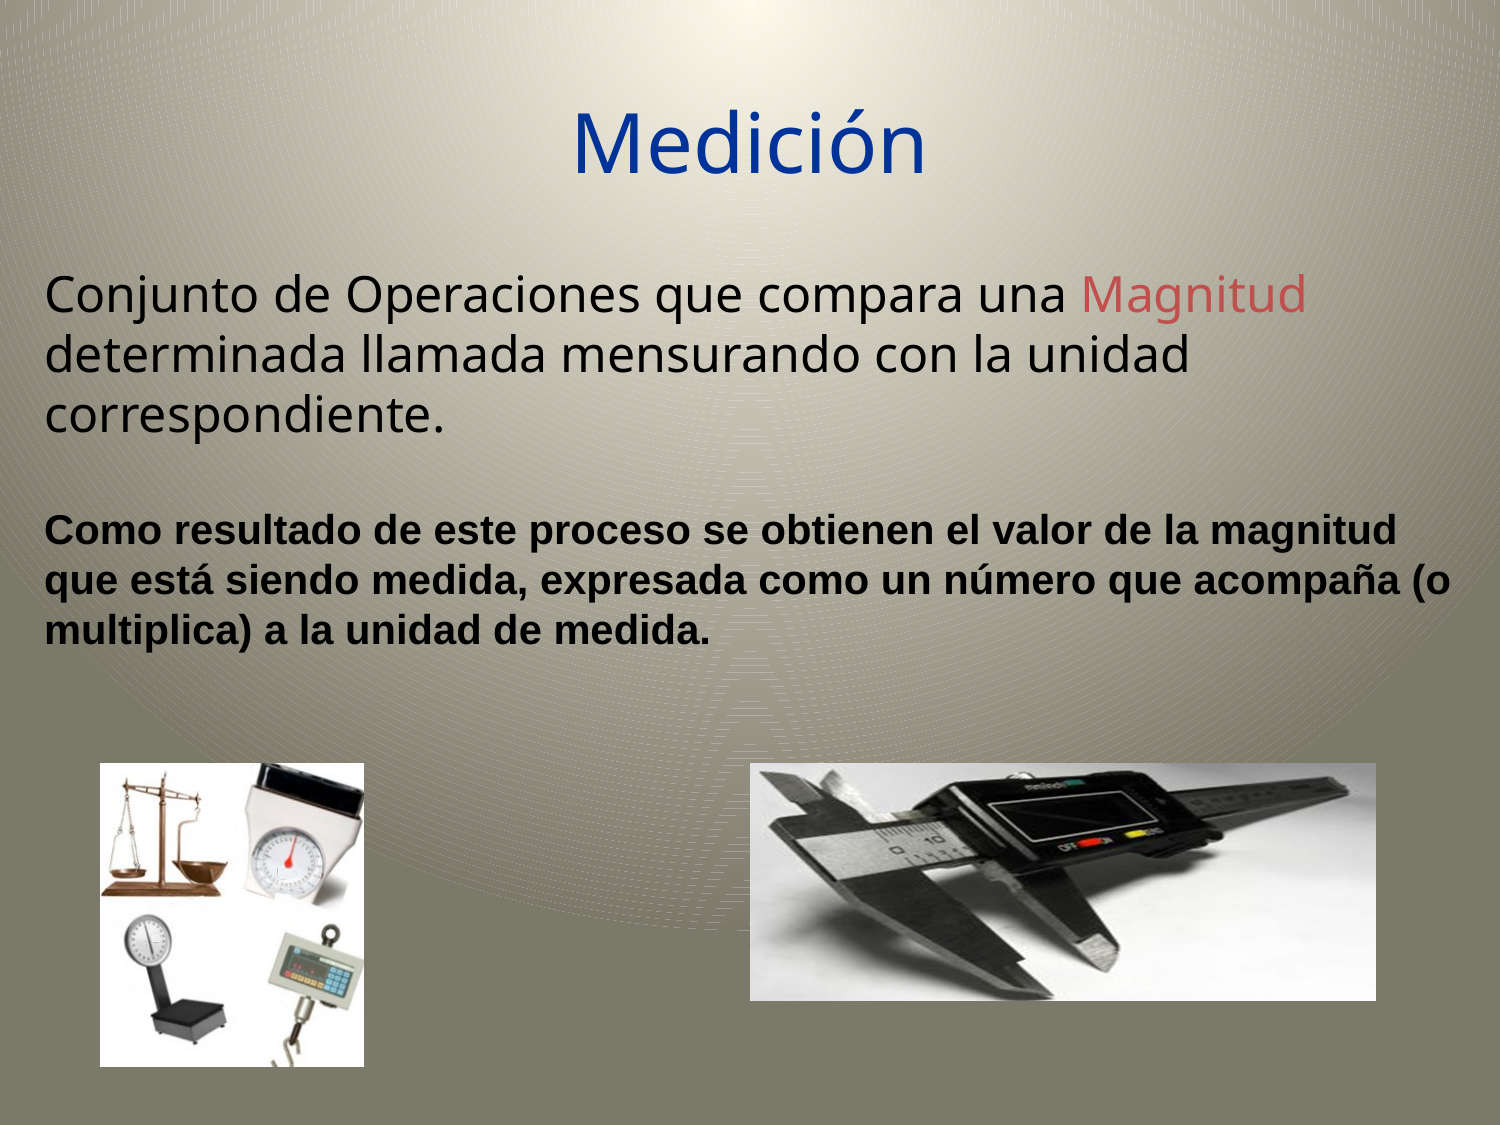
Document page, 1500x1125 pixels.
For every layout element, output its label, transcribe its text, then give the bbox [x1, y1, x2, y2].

text_box Medición [29, 42, 1471, 238]
picture [99, 763, 364, 1067]
text_box Conjunto de Operaciones que compara una Magnitud determinada llamada mensurando con la unidad correspondiente. Como resultado de este proceso se obtienen el valor de la magnitud que está siendo medida, expresada como un número que acompaña (o multiplica) a la unidad de medida. [29, 255, 1471, 669]
picture [749, 762, 1377, 1002]
